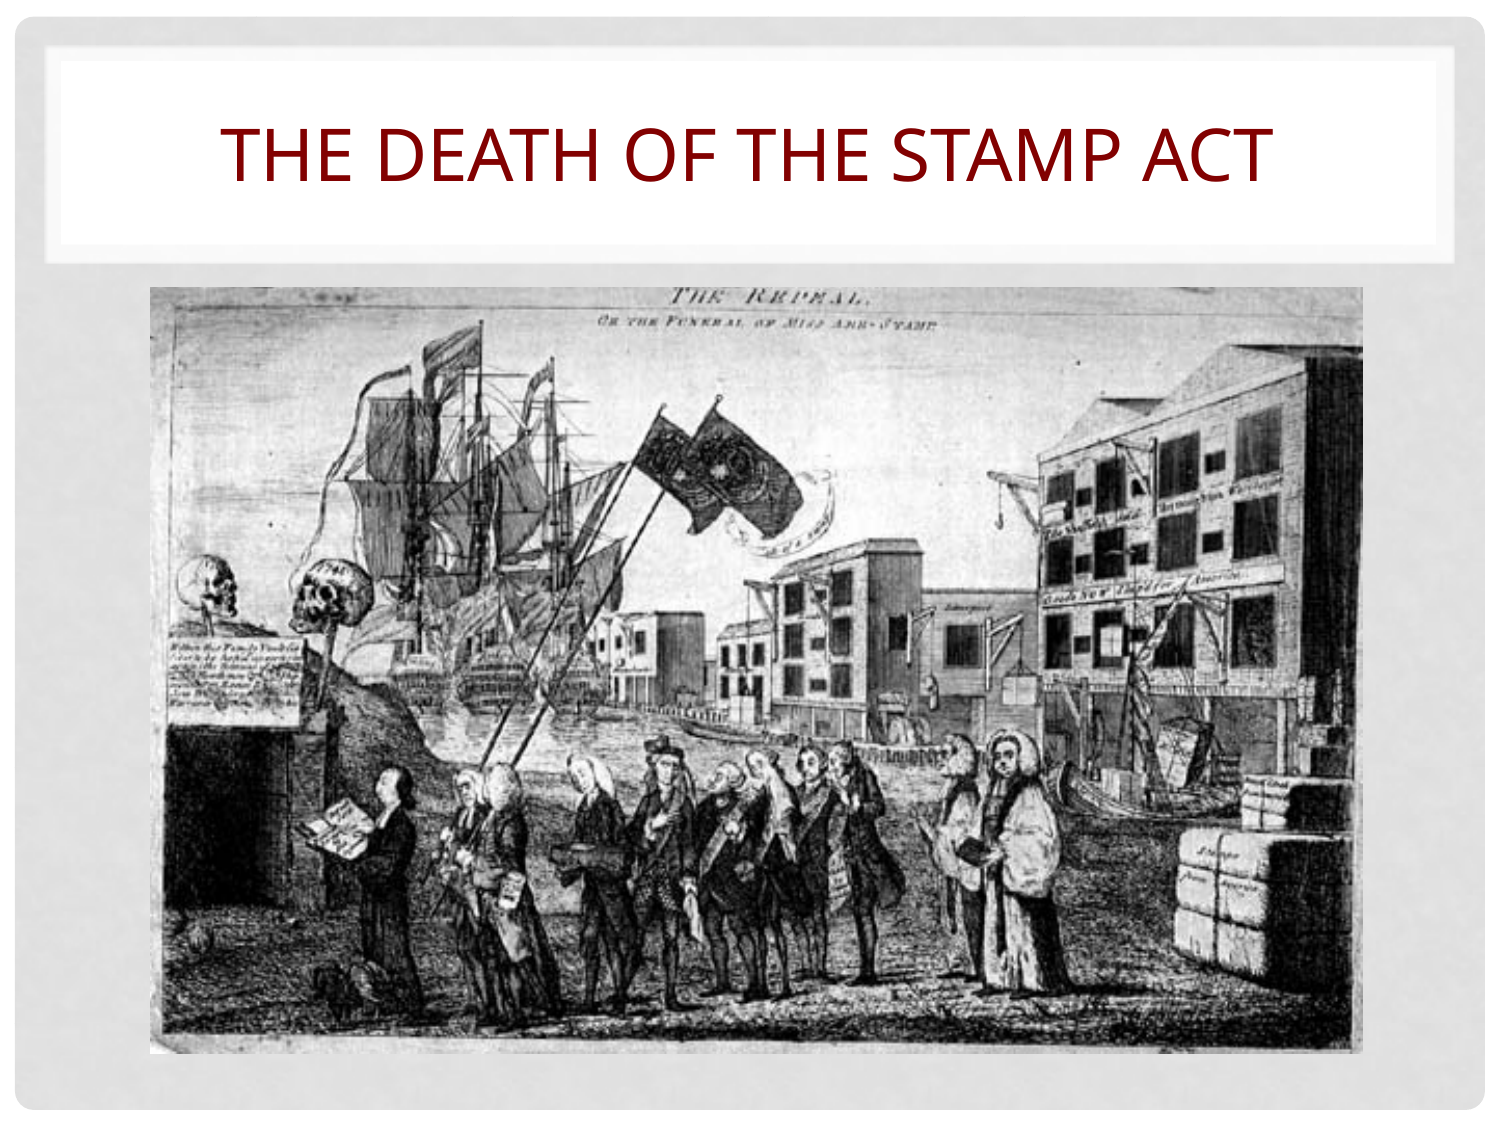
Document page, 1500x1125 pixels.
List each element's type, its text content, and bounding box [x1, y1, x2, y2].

title The Death of the Stamp Act [69, 66, 1425, 238]
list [149, 287, 1363, 1054]
